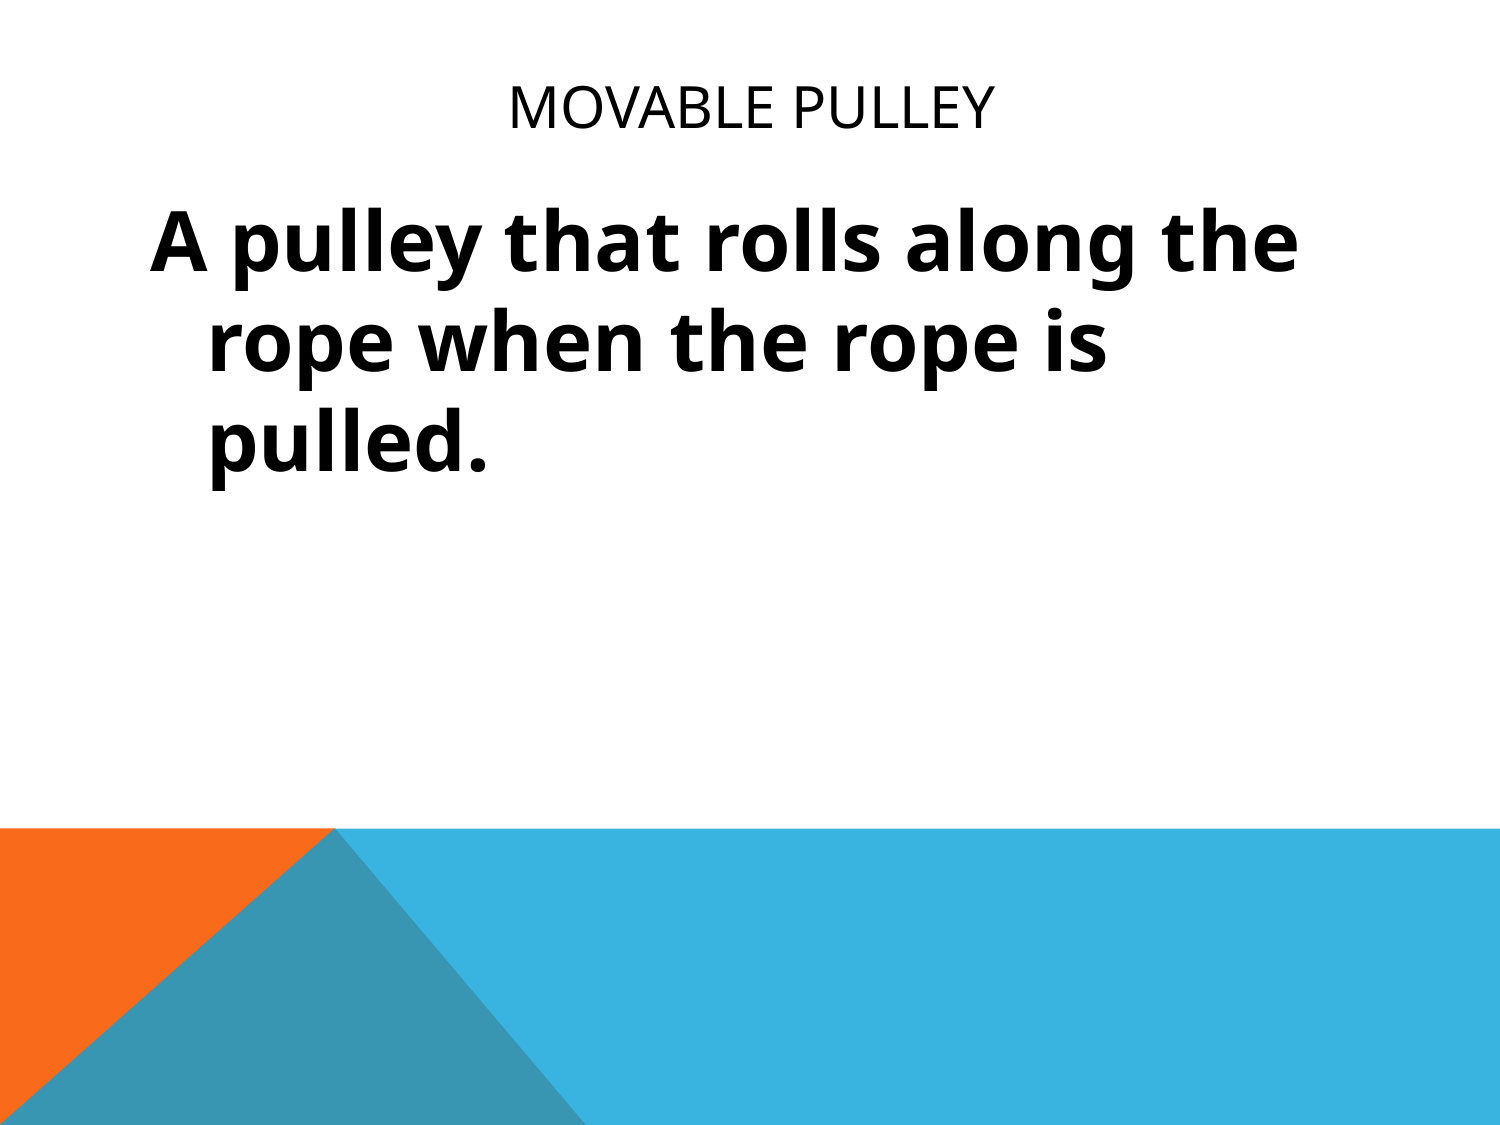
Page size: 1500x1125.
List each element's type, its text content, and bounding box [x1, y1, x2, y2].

title Movable Pulley [135, 60, 1369, 150]
list A pulley that rolls along the rope when the rope is pulled. [135, 180, 1369, 768]
